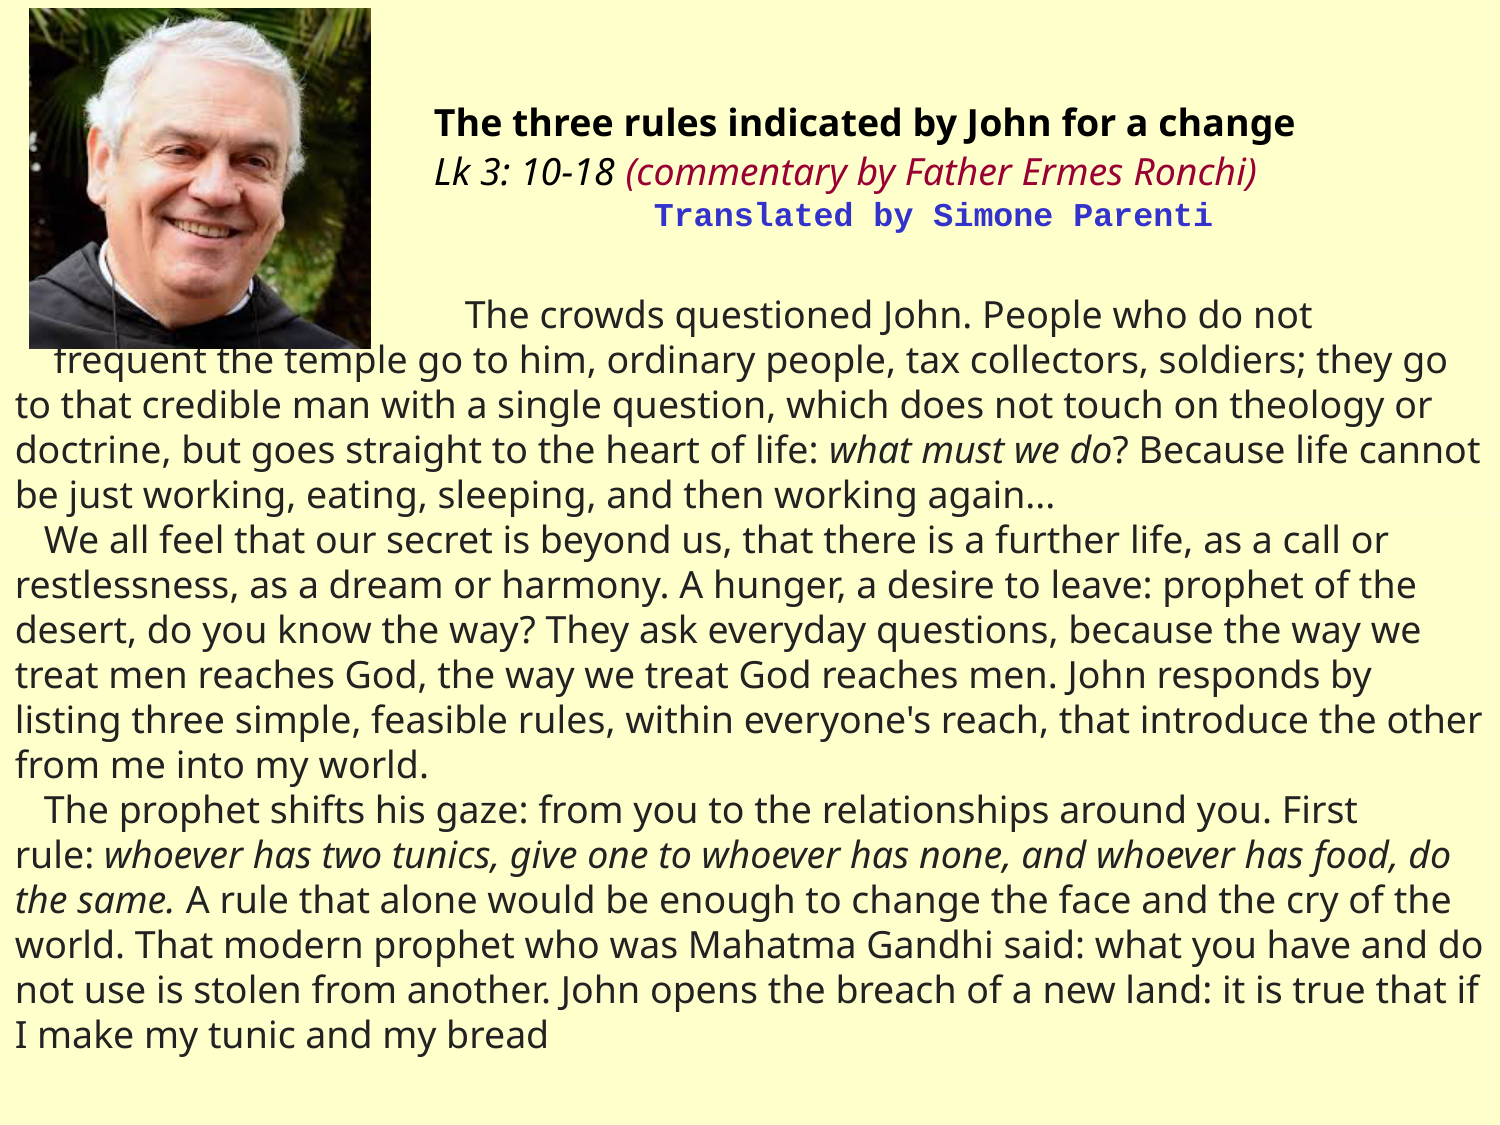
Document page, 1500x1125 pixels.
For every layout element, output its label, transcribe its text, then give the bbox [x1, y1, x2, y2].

text_box The crowds questioned John. People who do not frequent the temple go to him, ordinary people, tax collectors, soldiers; they go to that credible man with a single question, which does not touch on theology or doctrine, but goes straight to the heart of life: what must we do? Because life cannot be just working, eating, sleeping, and then working again... We all feel that our secret is beyond us, that there is a further life, as a call or restlessness, as a dream or harmony. A hunger, a desire to leave: prophet of the desert, do you know the way? They ask everyday questions, because the way we treat men reaches God, the way we treat God reaches men. John responds by listing three simple, feasible rules, within everyone's reach, that introduce the other from me into my world. The prophet shifts his gaze: from you to the relationships around you. First rule: whoever has two tunics, give one to whoever has none, and whoever has food, do the same. A rule that alone would be enough to change the face and the cry of the world. That modern prophet who was Mahatma Gandhi said: what you have and do not use is stolen from another. John opens the breach of a new land: it is true that if I make my tunic and my bread [0, 283, 1500, 1064]
text_box The three rules indicated by John for a change Lk 3: 10-18 (commentary by Father Ermes Ronchi) Translated by Simone Parenti [419, 91, 1500, 241]
picture [29, 8, 371, 349]
